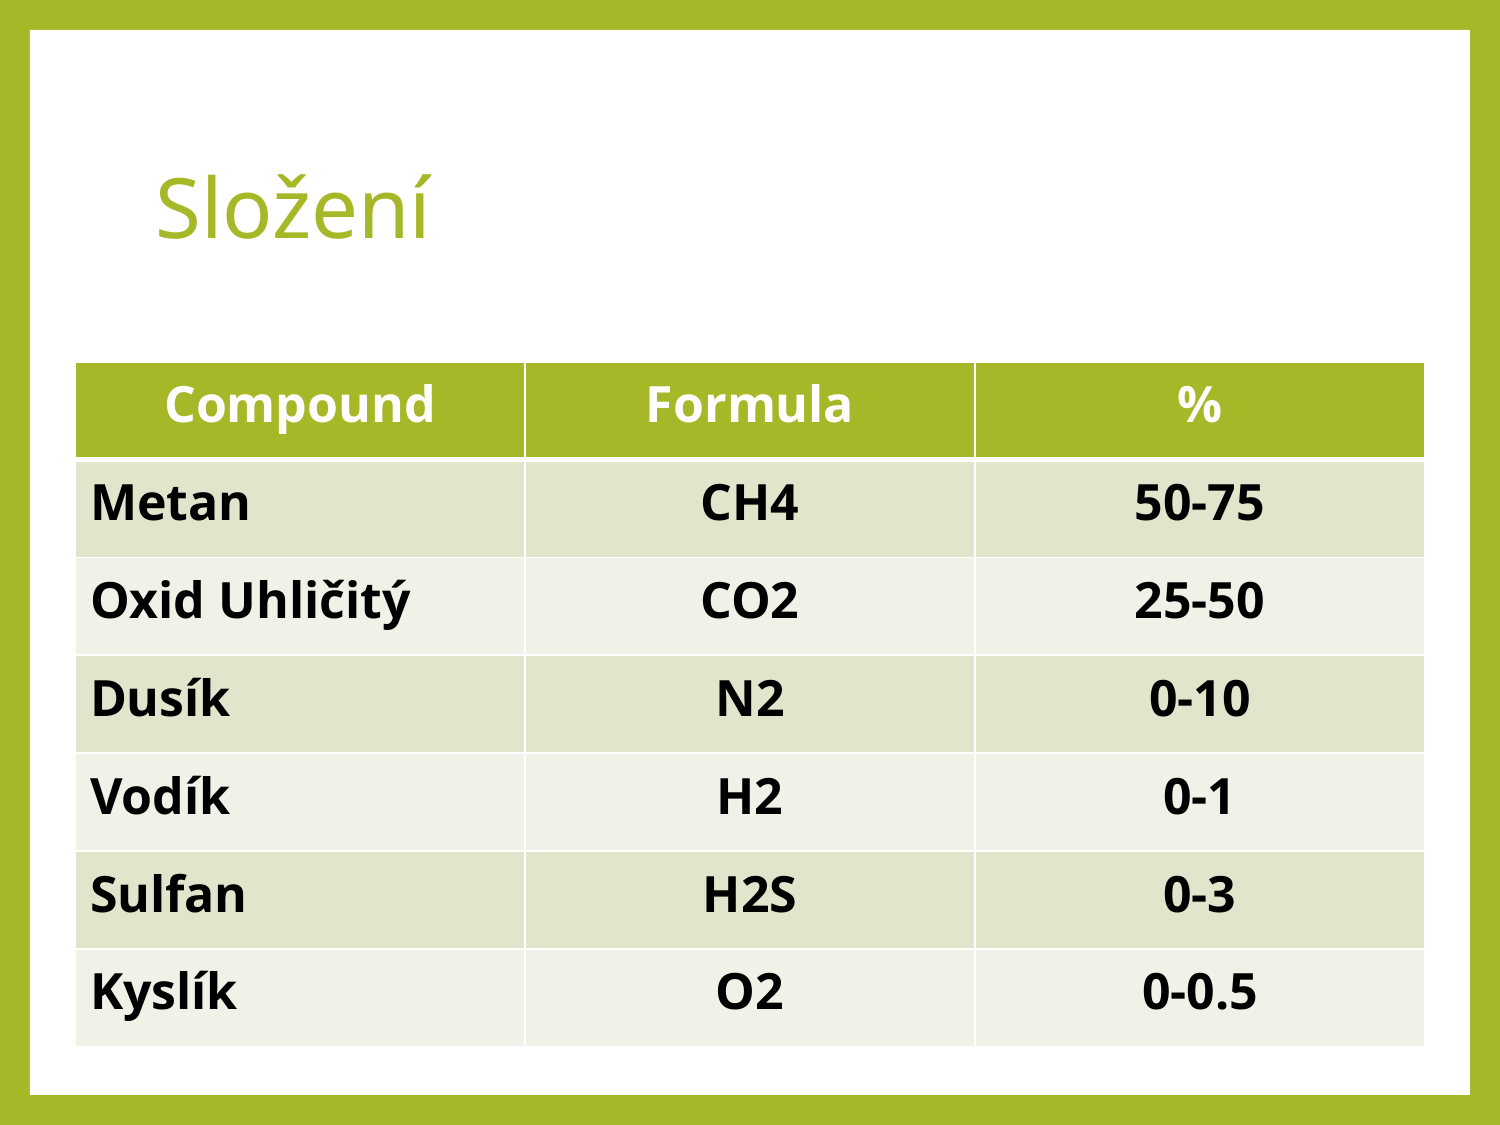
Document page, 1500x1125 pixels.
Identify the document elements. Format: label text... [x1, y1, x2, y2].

table_cell H2 [526, 754, 974, 850]
table_cell Oxid Uhličitý [76, 558, 524, 654]
table_header Formula [526, 363, 974, 457]
table_cell 0-0.5 [976, 950, 1424, 1046]
table_header % [976, 363, 1424, 457]
table_cell H2S [526, 852, 974, 948]
table_cell 25-50 [976, 558, 1424, 654]
table_cell Vodík [76, 754, 524, 850]
table_cell 50-75 [976, 462, 1424, 557]
table_cell O2 [526, 950, 974, 1046]
table_cell 0-3 [976, 852, 1424, 948]
table_cell 0-10 [976, 656, 1424, 752]
table_cell CH4 [526, 462, 974, 557]
table_cell Metan [76, 462, 524, 557]
table_cell CO2 [526, 558, 974, 654]
table_cell Kyslík [76, 950, 524, 1046]
table_cell N2 [526, 656, 974, 752]
table_header Compound [76, 363, 524, 457]
table_cell 0-1 [976, 754, 1424, 850]
title Složení [140, 99, 1356, 323]
table_cell Sulfan [76, 852, 524, 948]
table_cell Dusík [76, 656, 524, 752]
